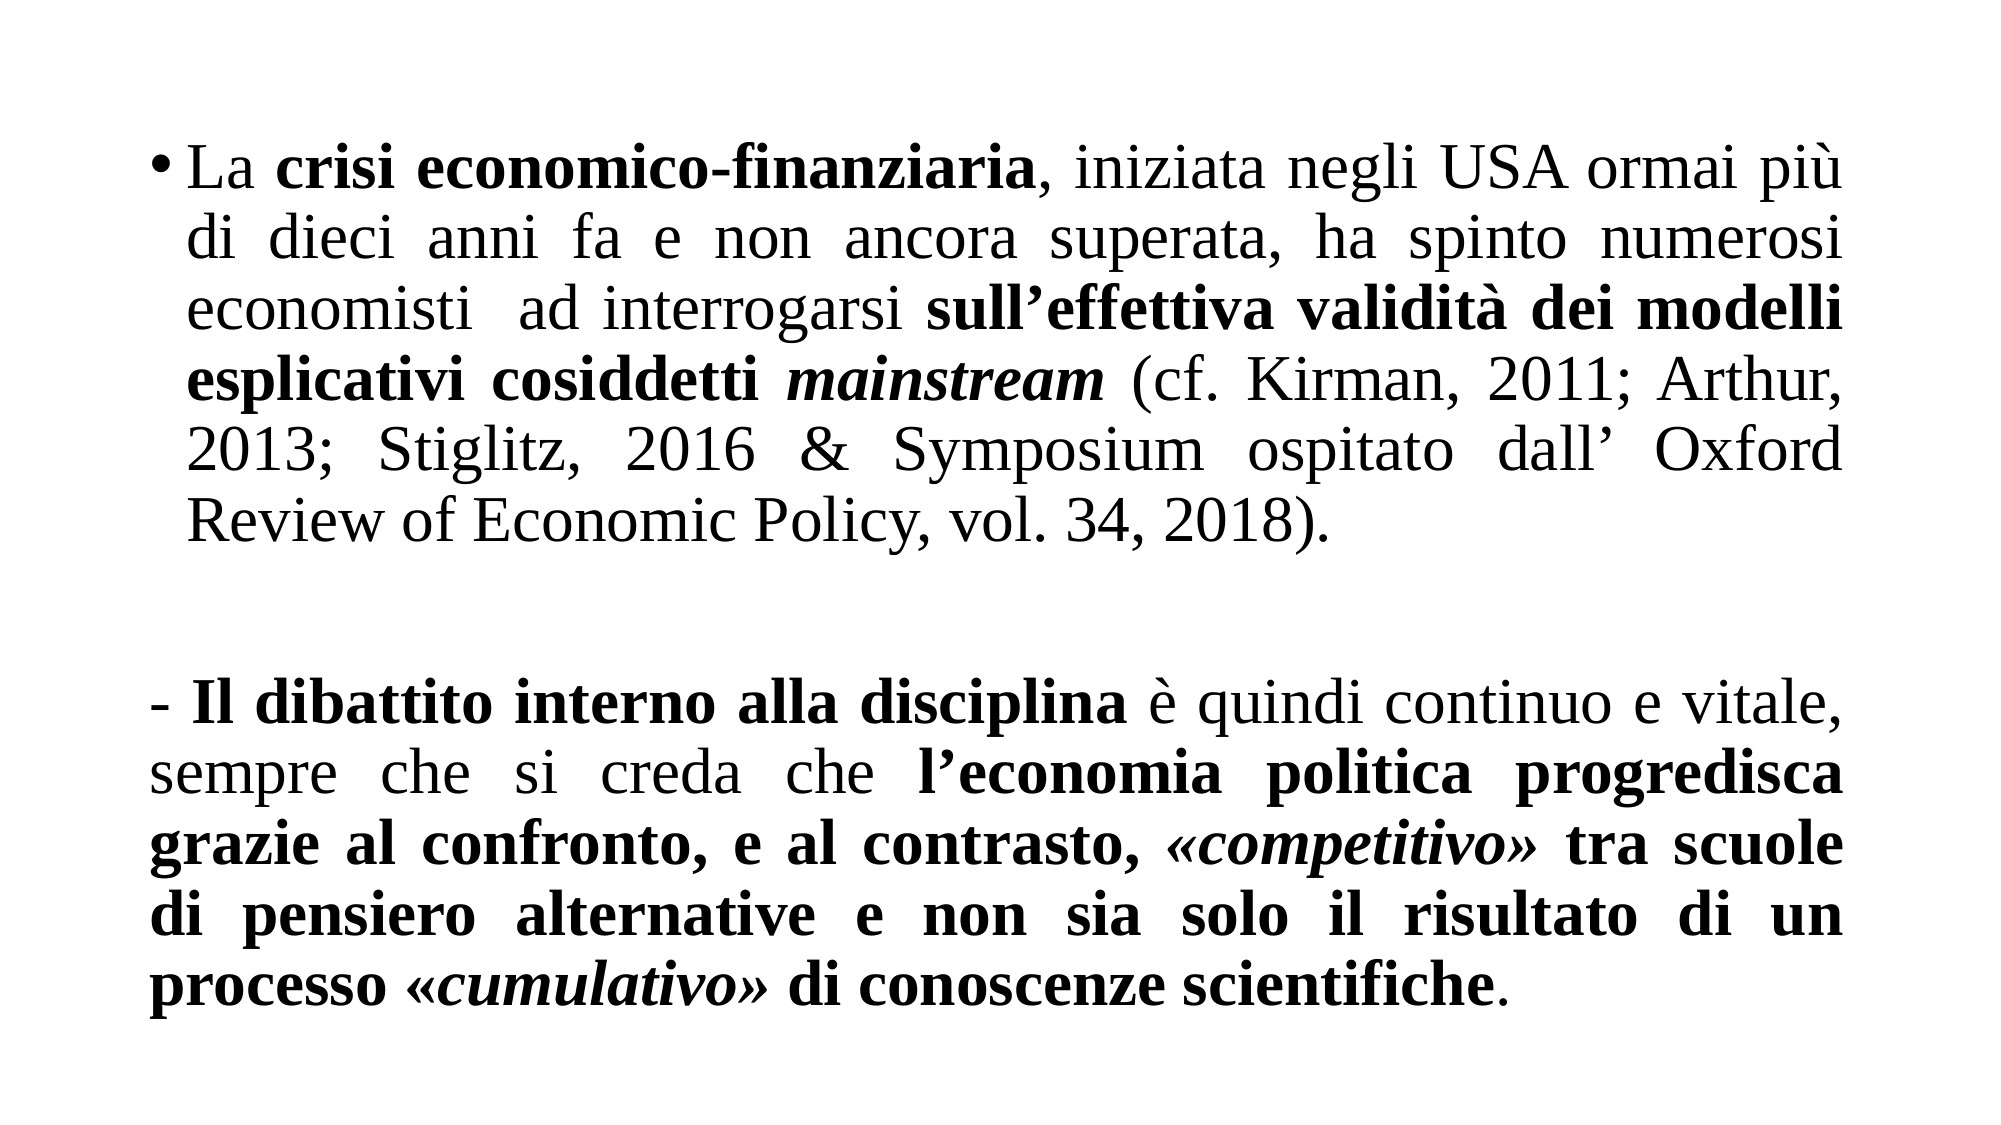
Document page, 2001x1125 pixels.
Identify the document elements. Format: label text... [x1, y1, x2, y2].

list La crisi economico-finanziaria, iniziata negli USA ormai più di dieci anni fa e non ancora superata, ha spinto numerosi economisti ad interrogarsi sull’effettiva validità dei modelli esplicativi cosiddetti mainstream (cf. Kirman, 2011; Arthur, 2013; Stiglitz, 2016 & Symposium ospitato dall’ Oxford Review of Economic Policy, vol. 34, 2018). - Il dibattito interno alla disciplina è quindi continuo e vitale, sempre che si creda che l’economia politica progredisca grazie al confronto, e al contrasto, «competitivo» tra scuole di pensiero alternative e non sia solo il risultato di un processo «cumulativo» di conoscenze scientifiche. [134, 124, 1860, 1094]
